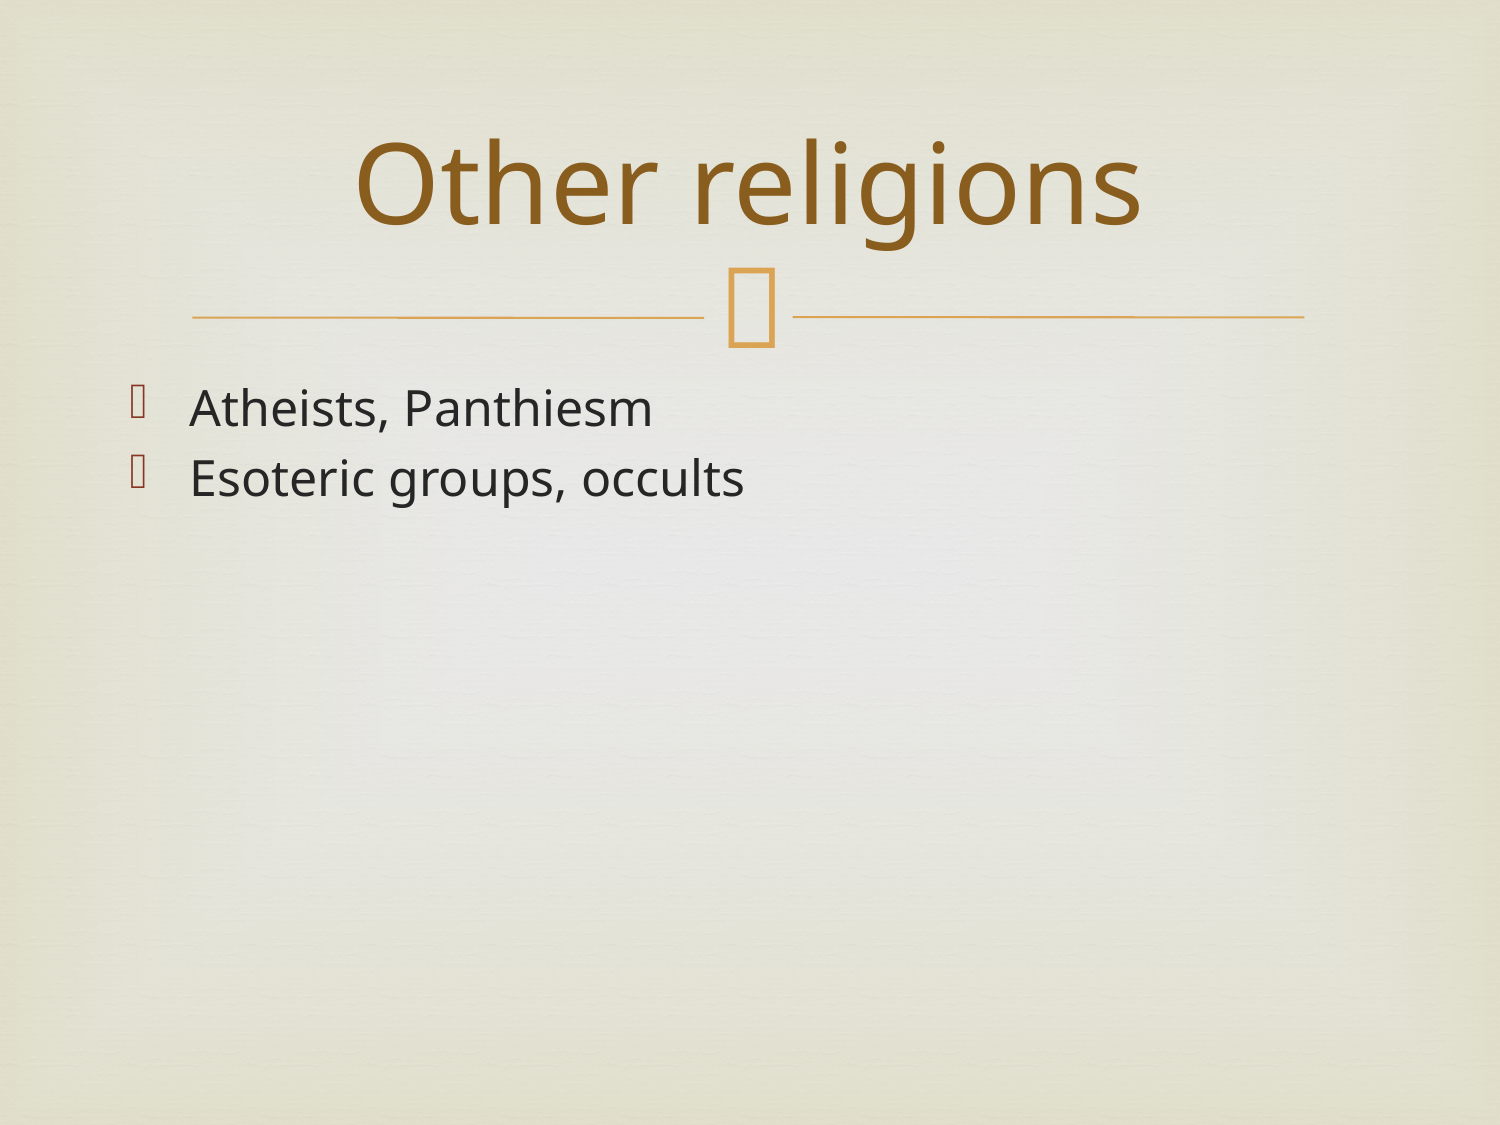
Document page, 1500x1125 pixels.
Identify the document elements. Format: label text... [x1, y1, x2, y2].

title Other religions [112, 93, 1386, 267]
list Atheists, Panthiesm Esoteric groups, occults [114, 368, 1386, 1005]
